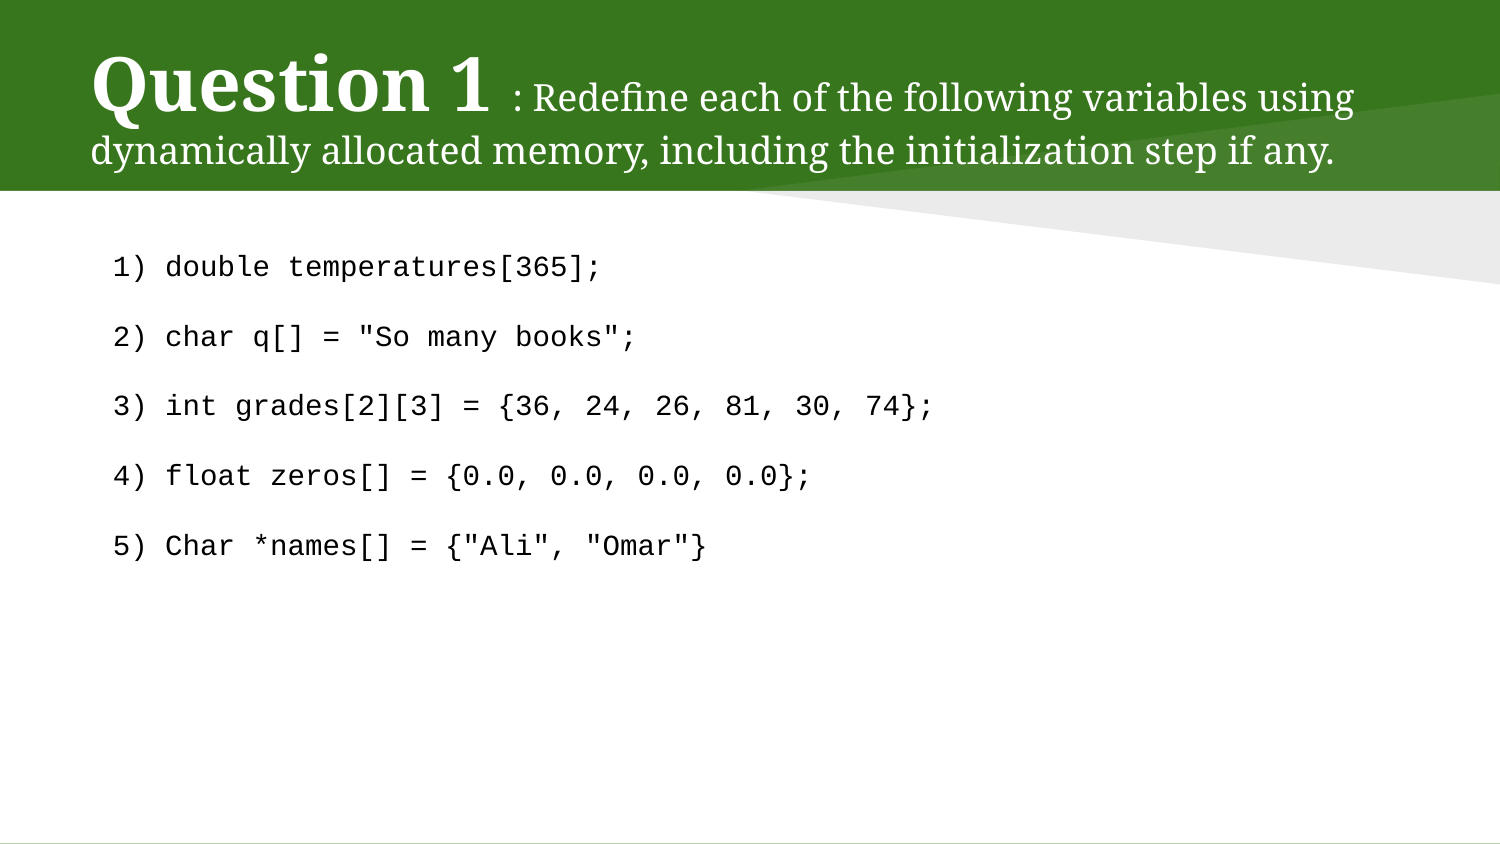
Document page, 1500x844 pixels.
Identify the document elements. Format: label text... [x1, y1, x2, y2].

list double temperatures[365]; char q[] = "So many books"; int grades[2][3] = {36, 24, 26, 81, 30, 74}; float zeros[] = {0.0, 0.0, 0.0, 0.0}; Char *names[] = {"Ali", "Omar"} [75, 196, 1425, 808]
title Question 1 : Redefine each of the following variables using dynamically allocated memory, including the initialization step if any. [75, 33, 1425, 175]
